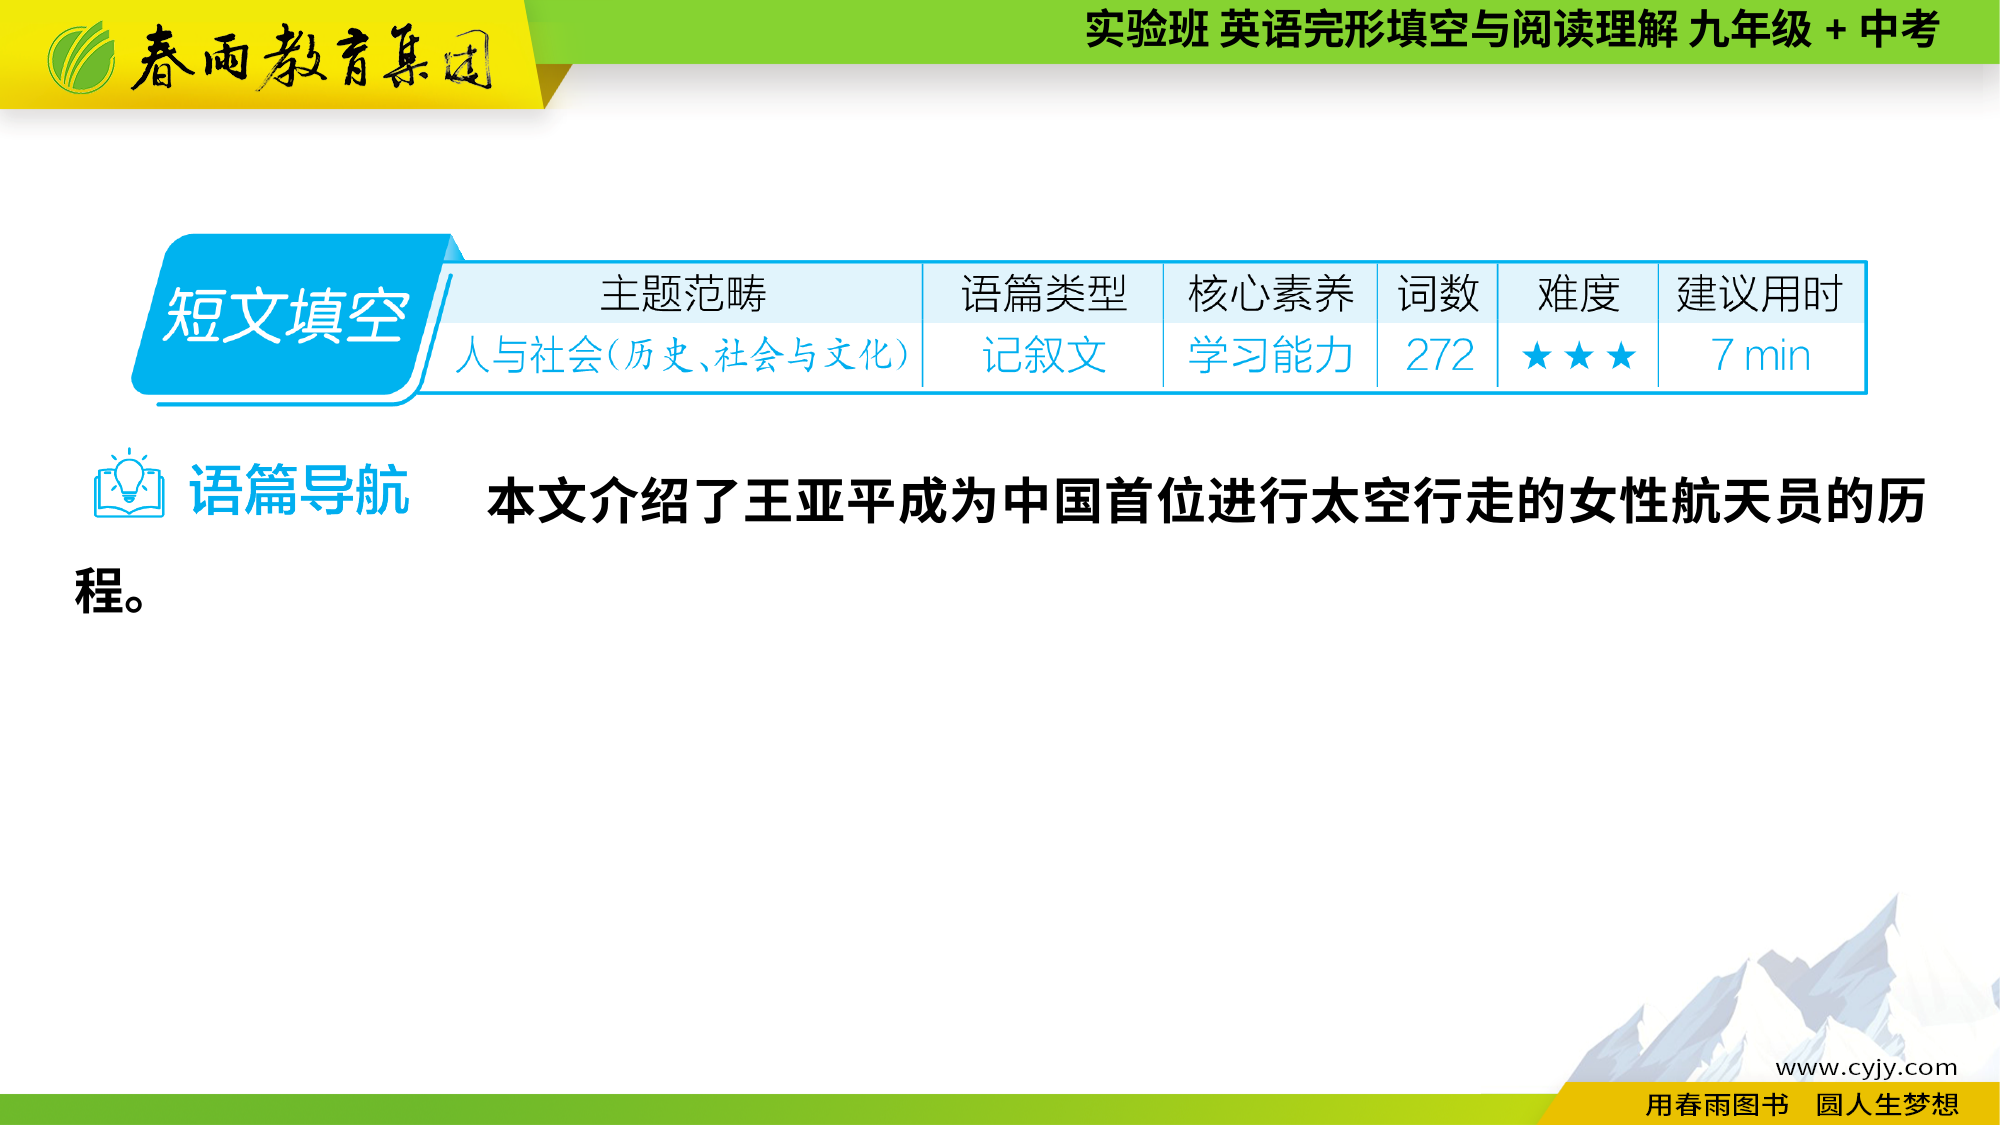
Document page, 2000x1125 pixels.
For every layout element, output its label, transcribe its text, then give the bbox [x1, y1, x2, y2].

picture [0, 0, 2000, 1125]
list 本文介绍了王亚平成为中国首位进行太空行走的女性航天员的历程。 [59, 432, 1944, 528]
